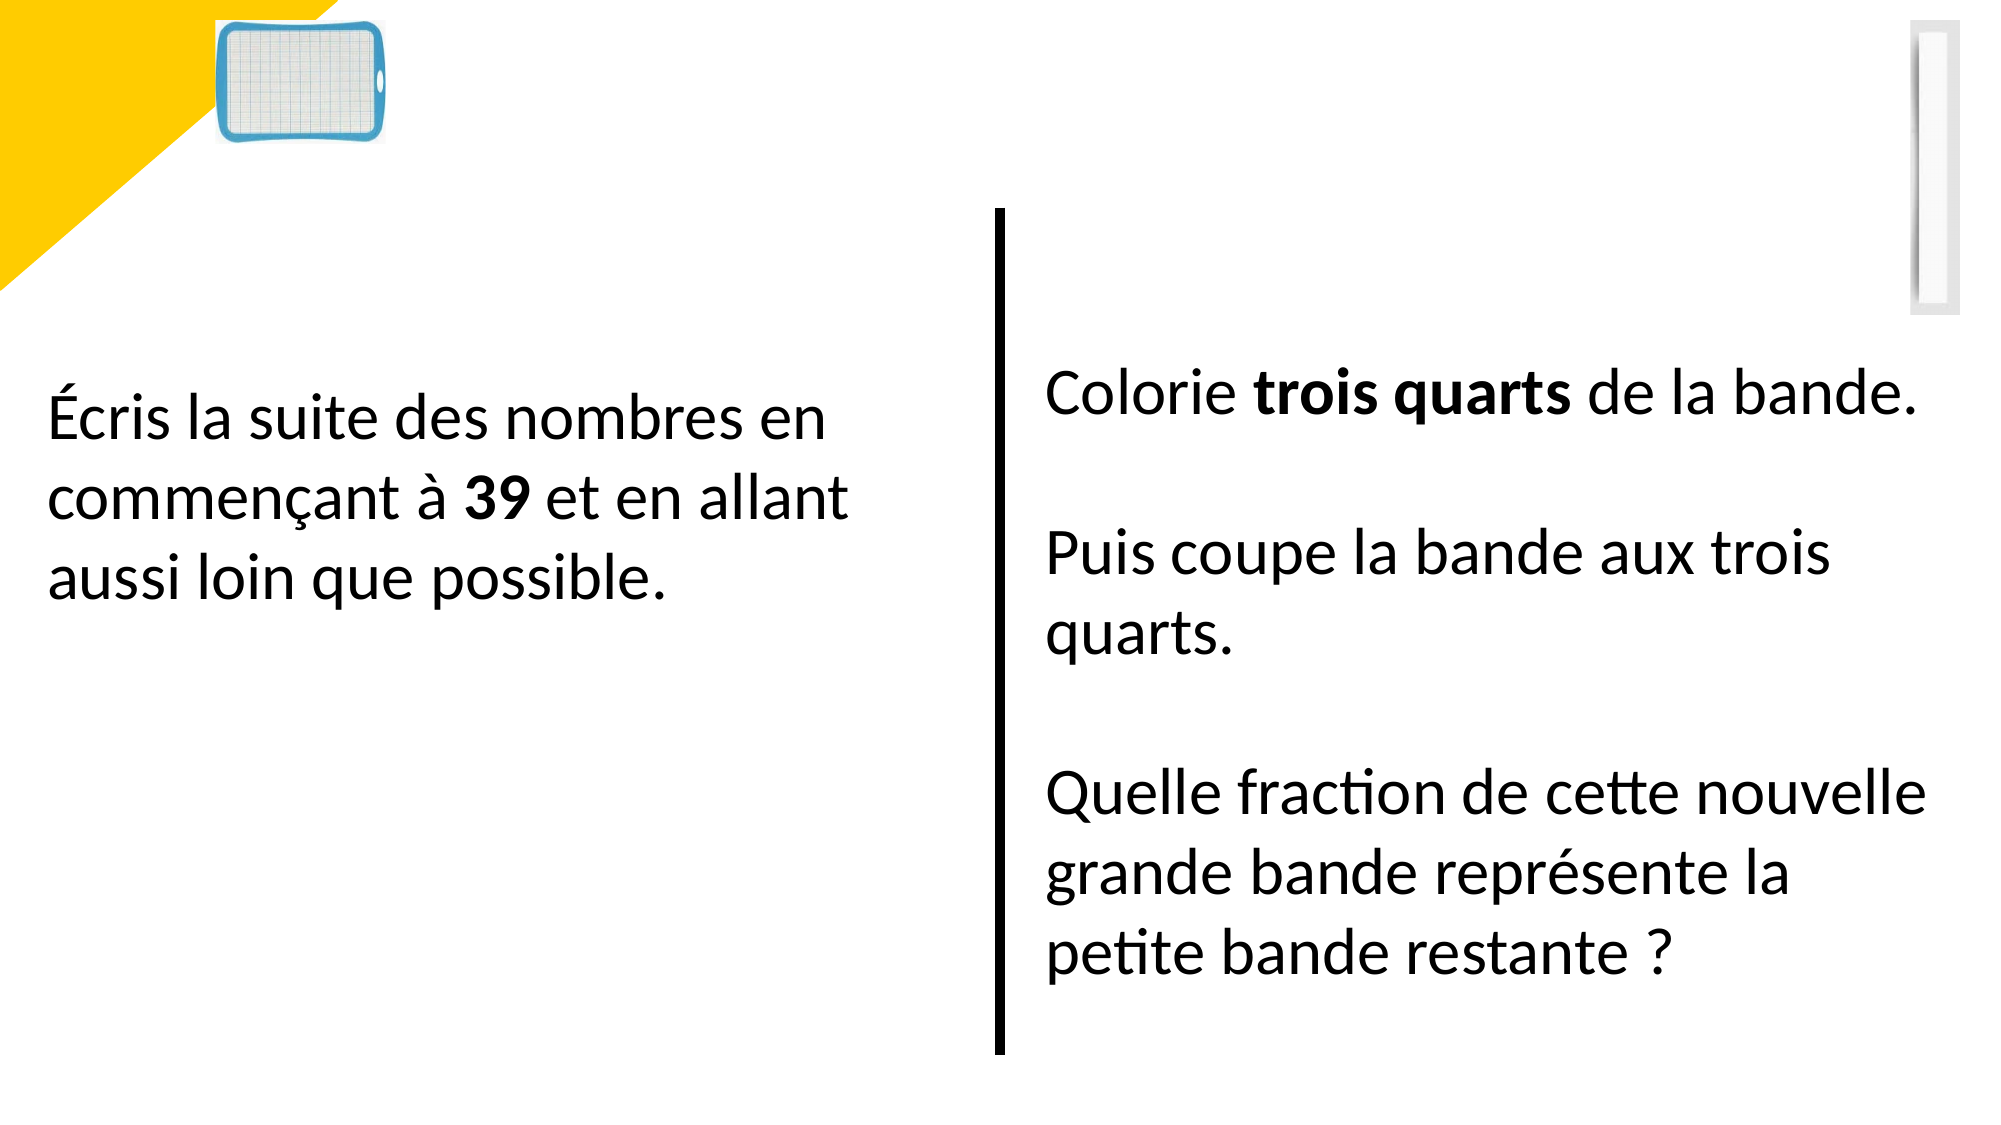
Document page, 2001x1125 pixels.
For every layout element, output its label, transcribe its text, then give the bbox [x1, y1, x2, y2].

picture [1787, 20, 2000, 315]
text_box Colorie trois quarts de la bande. Puis coupe la bande aux trois quarts. Quelle fraction de cette nouvelle grande bande représente la petite bande restante ? [1030, 340, 1968, 995]
picture [215, 20, 386, 145]
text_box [0, 0, 337, 290]
text_box Écris la suite des nombres en commençant à 39 et en allant aussi loin que possible. [32, 365, 966, 621]
